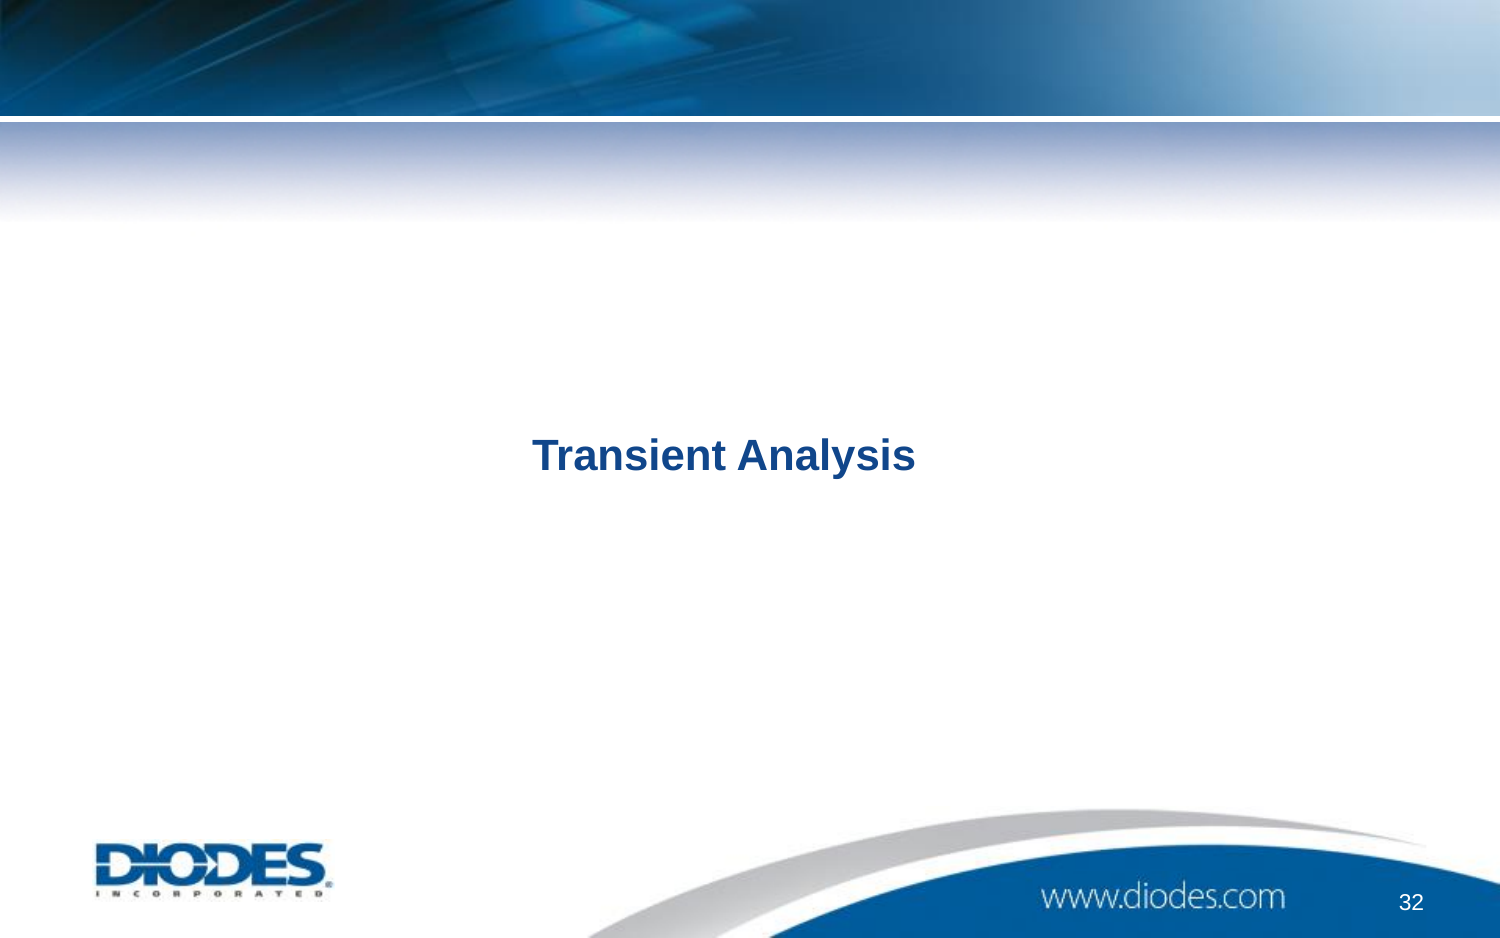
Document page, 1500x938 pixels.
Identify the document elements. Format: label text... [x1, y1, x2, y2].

list Transient Analysis [337, 393, 1075, 481]
picture [0, 0, 1500, 116]
picture [575, 806, 1500, 938]
picture [92, 839, 335, 902]
picture [0, 122, 1500, 238]
slide_number 32 [1373, 879, 1438, 924]
